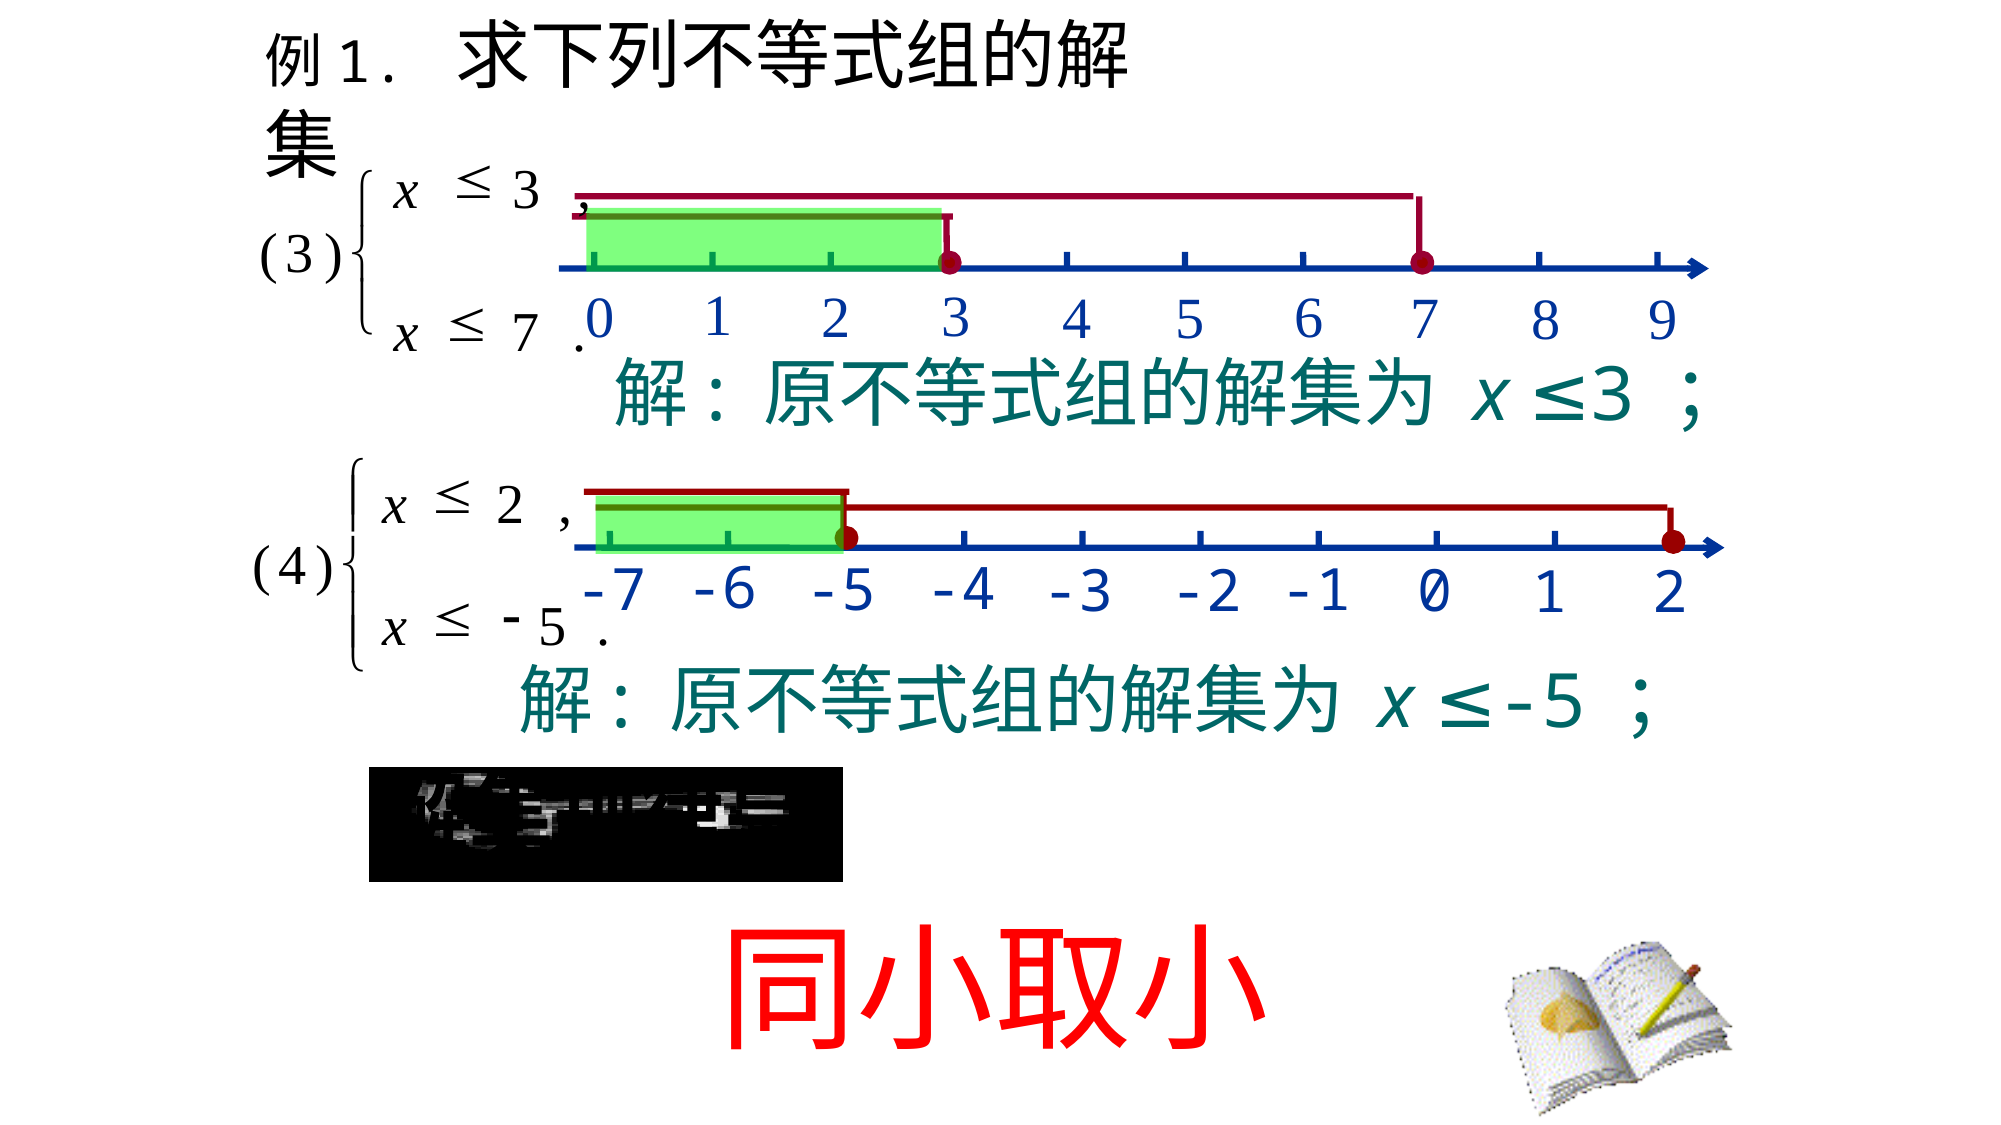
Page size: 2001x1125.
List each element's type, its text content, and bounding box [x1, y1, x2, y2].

text_box 解: 原不等式组的解集为 x ≤-5 ； [504, 645, 1756, 750]
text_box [249, 125, 611, 421]
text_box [369, 767, 843, 882]
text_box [611, 251, 1709, 360]
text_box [611, 196, 1432, 272]
text_box 同小取小 [704, 893, 1472, 1073]
title [137, 59, 1863, 278]
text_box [628, 530, 1733, 633]
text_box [628, 491, 856, 547]
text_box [628, 507, 1683, 551]
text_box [243, 444, 628, 716]
text_box 解: 原不等式组的解集为 x ≤3 ； [598, 337, 1787, 443]
picture [1496, 904, 1750, 1125]
text_box 例1. 求下列不等式组的解集 [249, 0, 1196, 59]
